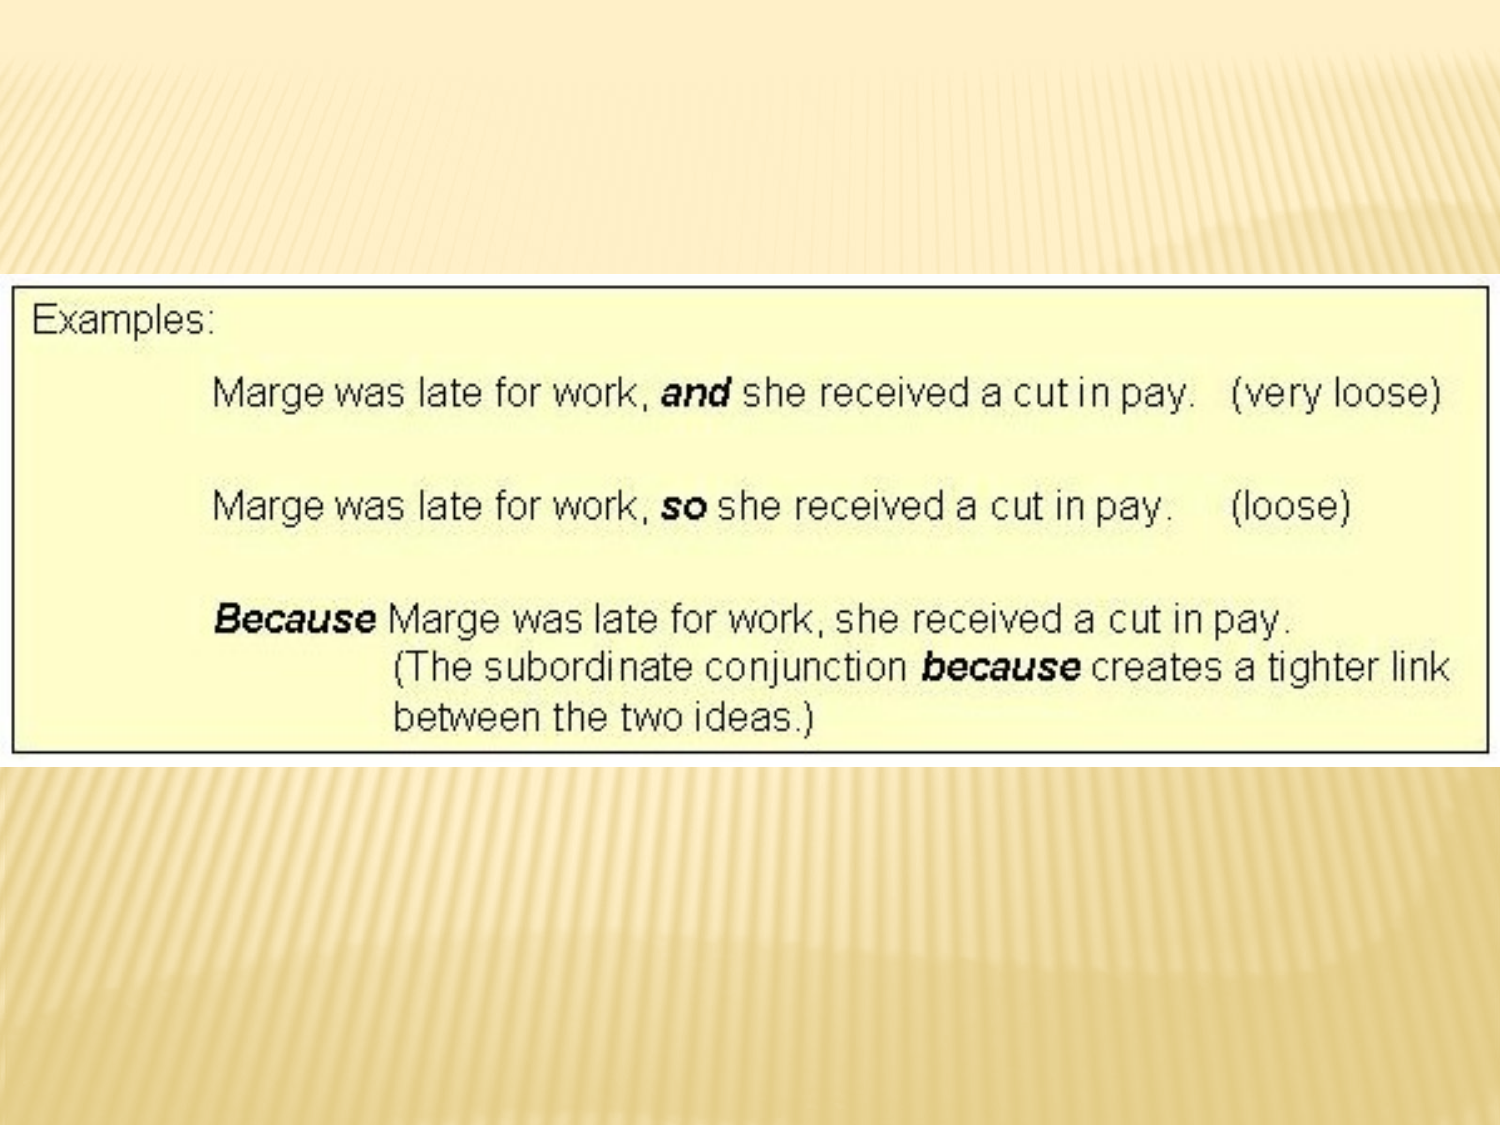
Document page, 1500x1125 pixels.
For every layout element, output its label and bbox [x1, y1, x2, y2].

picture [0, 274, 1500, 767]
